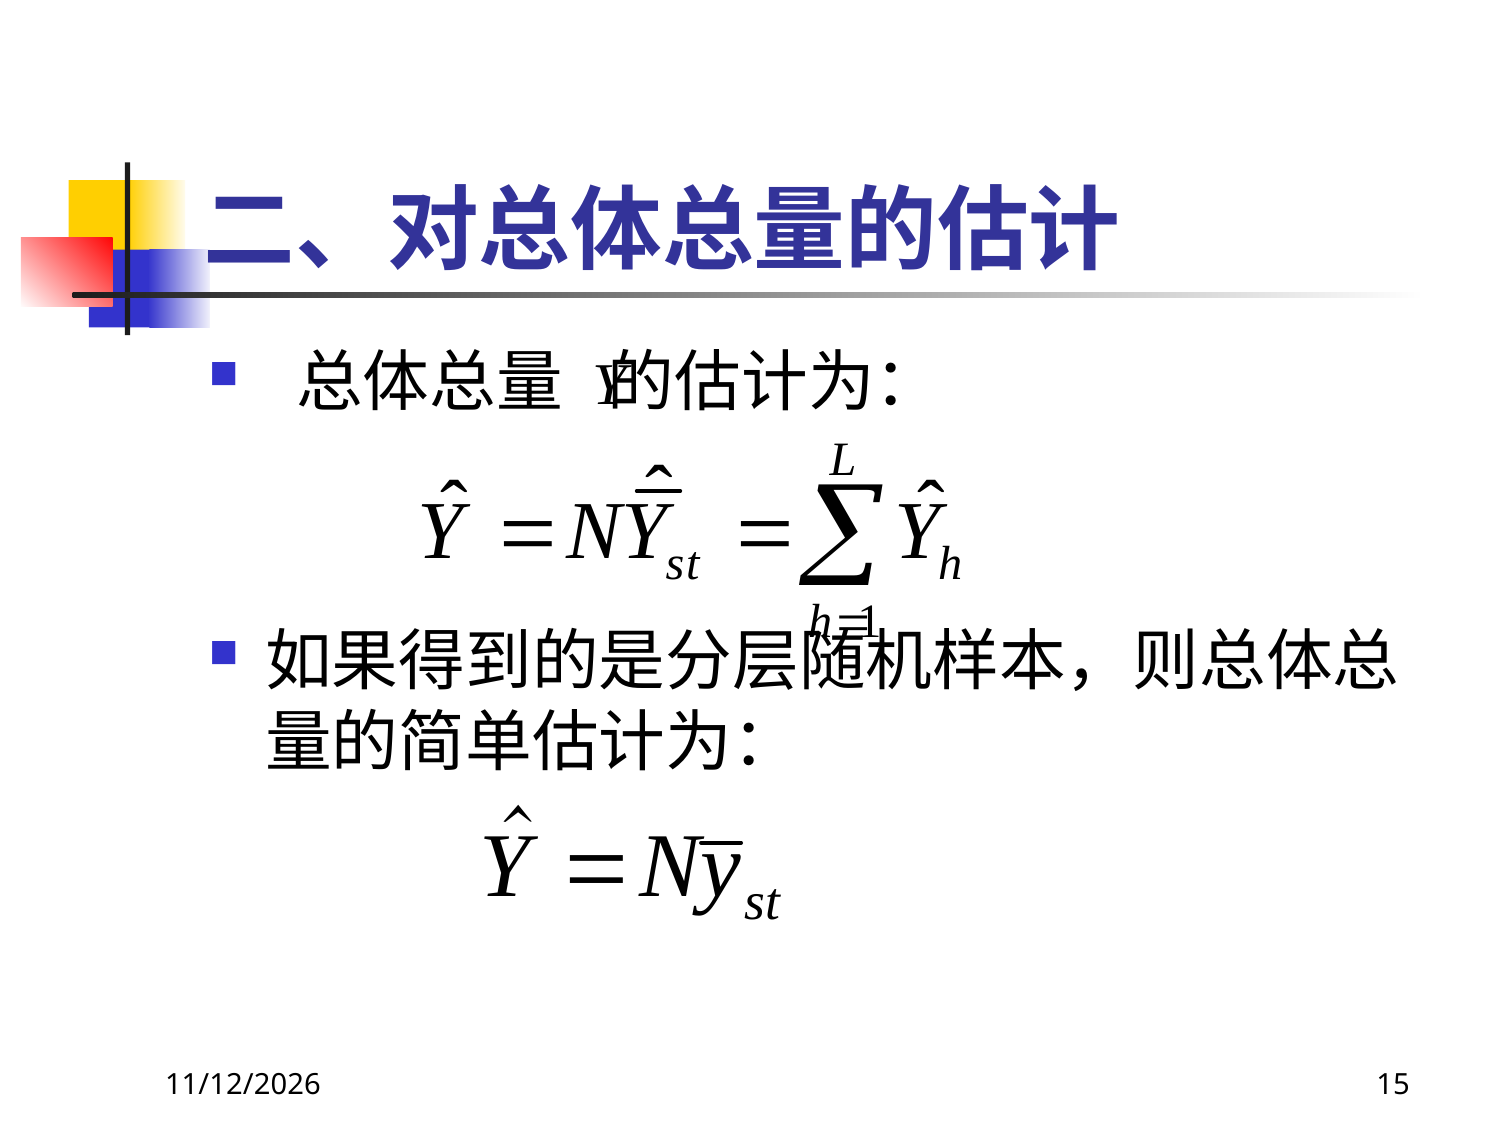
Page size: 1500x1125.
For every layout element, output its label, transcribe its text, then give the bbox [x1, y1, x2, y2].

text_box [409, 421, 990, 655]
list 总体总量 的估计为： 如果得到的是分层随机样本，则总体总量的简单估计为： [193, 330, 1470, 1007]
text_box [587, 349, 645, 415]
slide_number 15 [1112, 1037, 1426, 1113]
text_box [468, 789, 797, 935]
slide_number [149, 1037, 463, 1113]
title 二、对总体总量的估计 [188, 101, 1468, 289]
